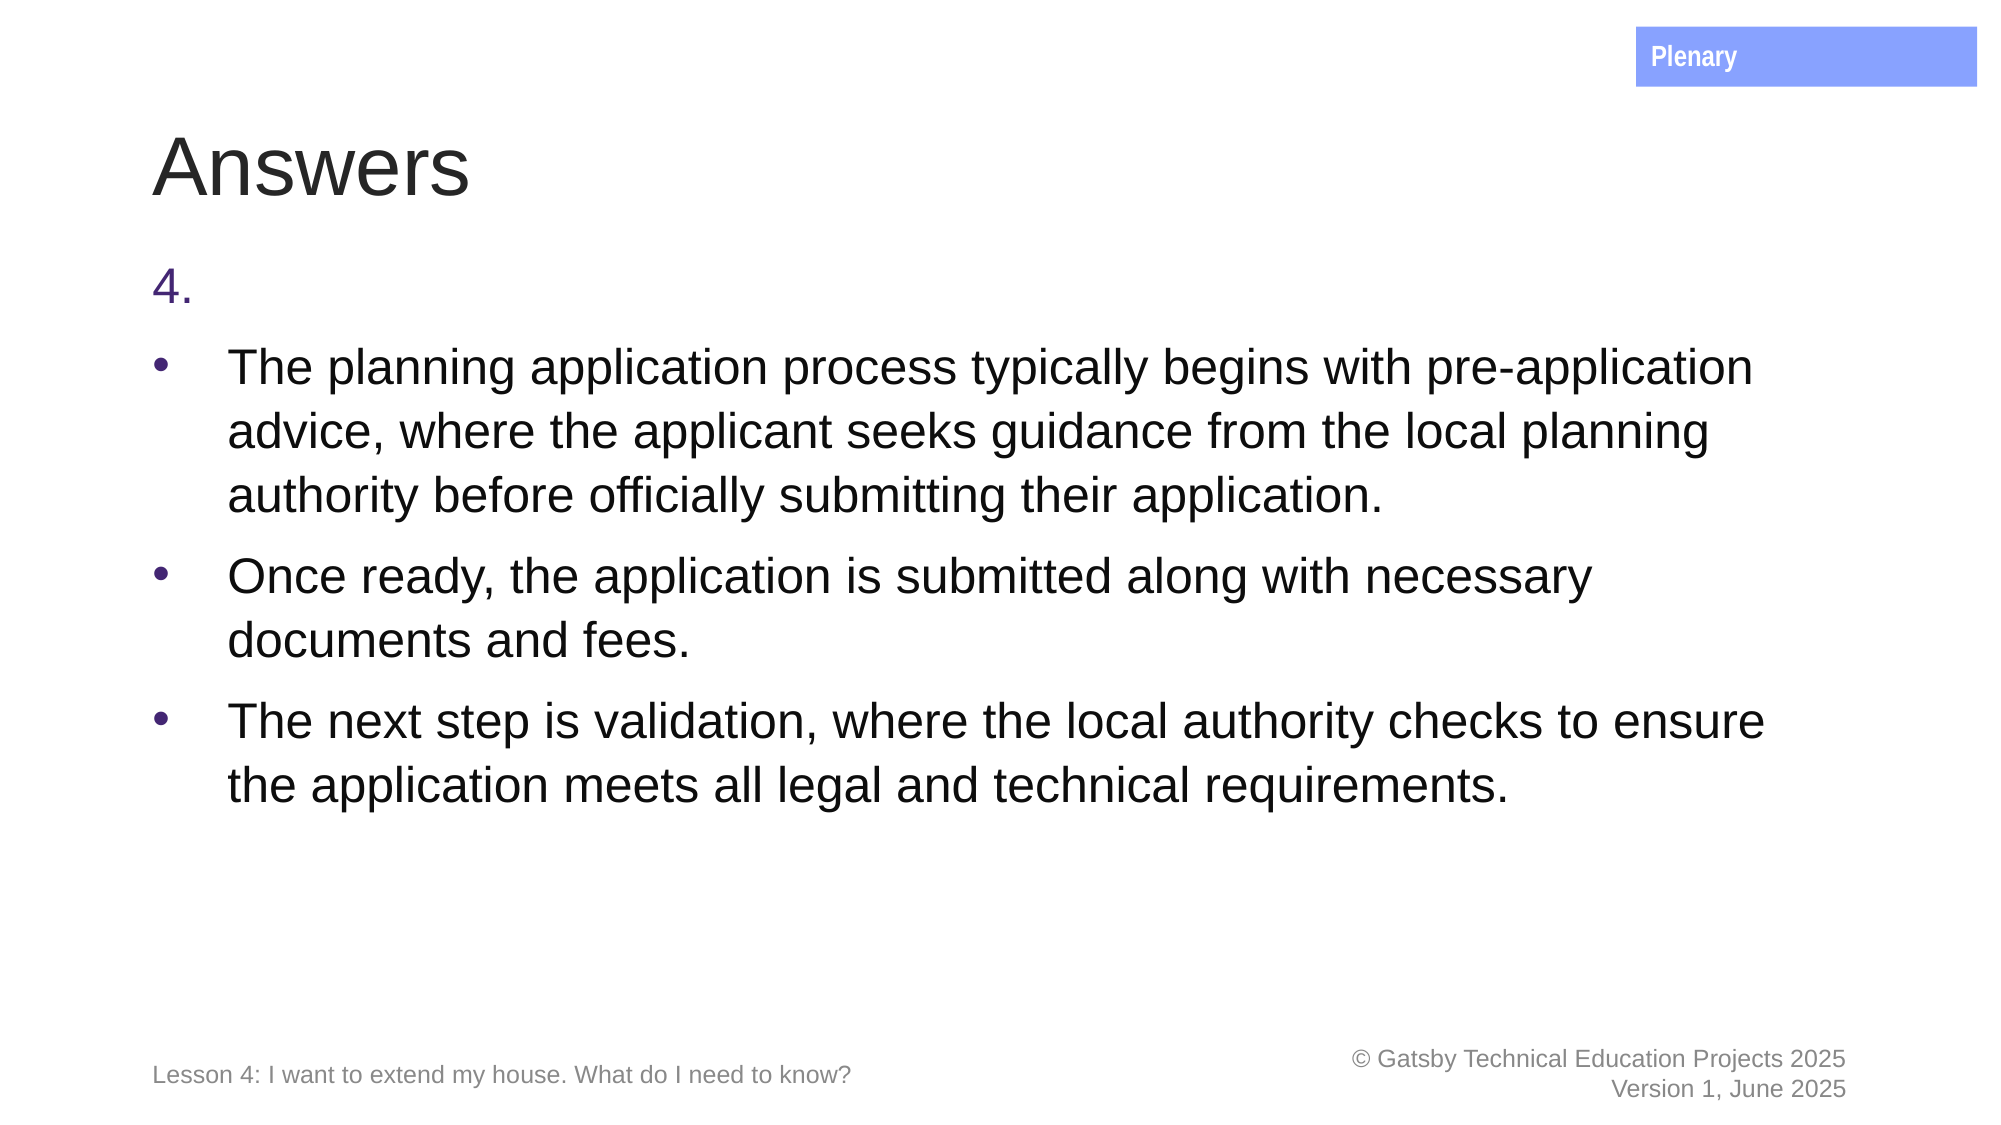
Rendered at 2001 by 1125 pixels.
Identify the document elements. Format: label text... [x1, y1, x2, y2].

list Lesson 4: I want to extend my house. What do I need to know? [137, 1042, 965, 1103]
list Plenary [1636, 26, 1978, 87]
title Answers [137, 59, 1863, 241]
list The planning application process typically begins with pre-application advice, where the applicant seeks guidance from the local planning authority before officially submitting their application. Once ready, the application is submitted along with necessary documents and fees. The next step is validation, where the local authority checks to ensure the application meets all legal and technical requirements. [137, 241, 1863, 956]
